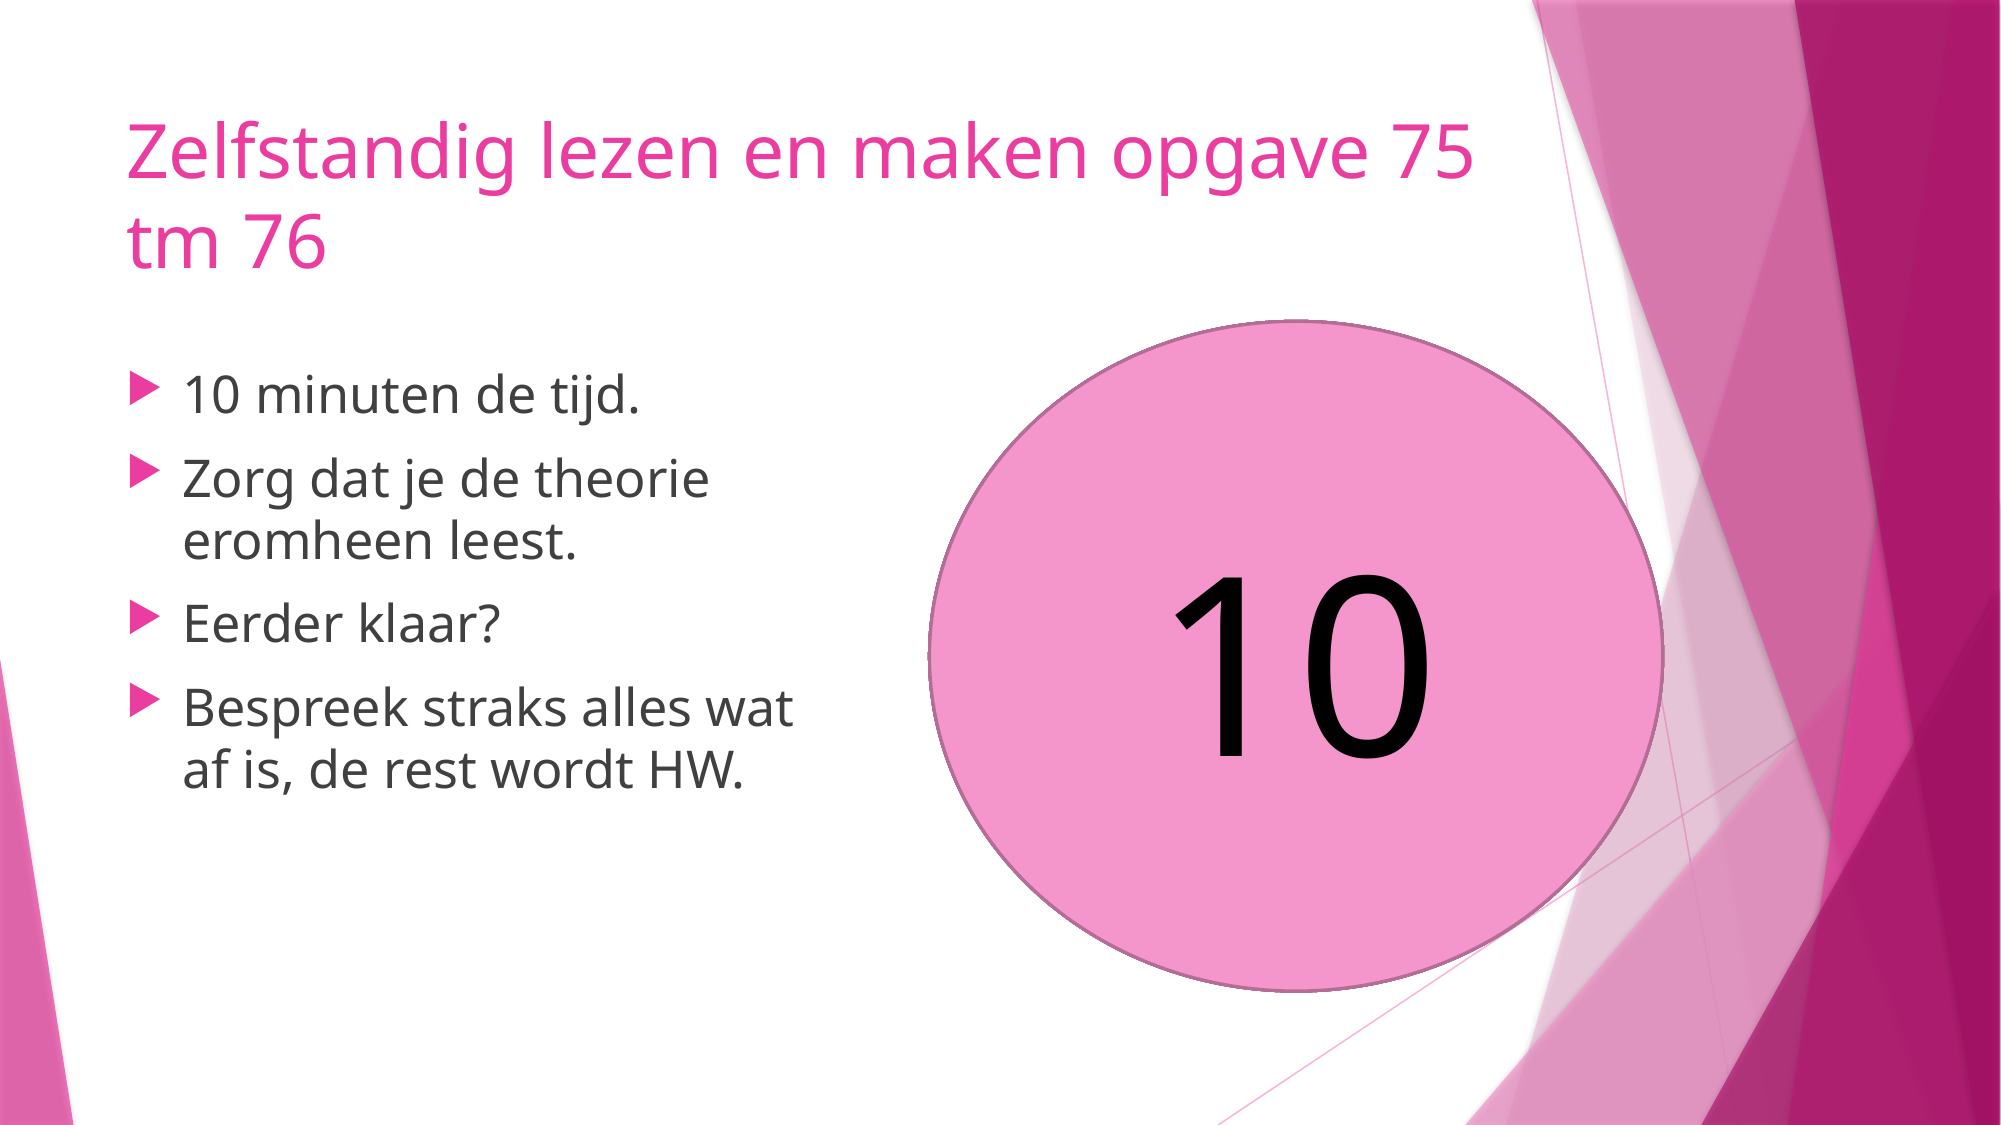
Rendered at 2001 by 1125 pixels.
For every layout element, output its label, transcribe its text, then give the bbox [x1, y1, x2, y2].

list 10 minuten de tijd. Zorg dat je de theorie eromheen leest. Eerder klaar? Bespreek straks alles wat af is, de rest wordt HW. [111, 354, 831, 962]
title Zelfstandig lezen en maken opgave 75 tm 76 [111, 96, 1522, 313]
text_box 10 [927, 319, 1665, 993]
